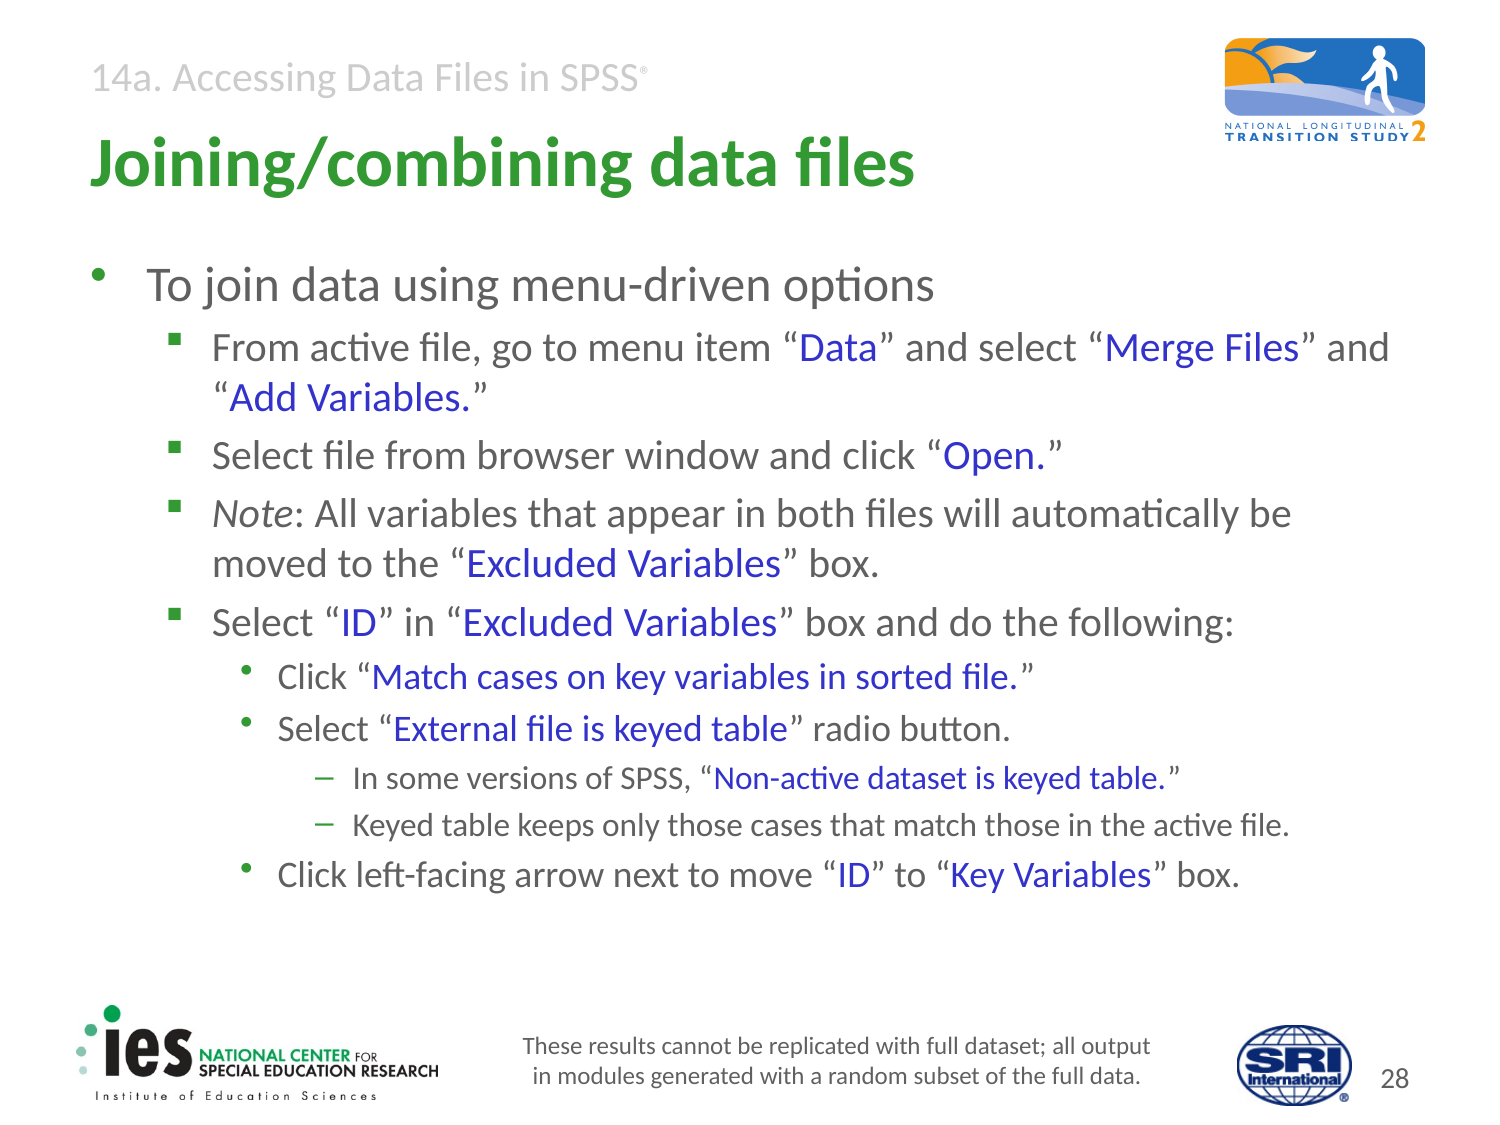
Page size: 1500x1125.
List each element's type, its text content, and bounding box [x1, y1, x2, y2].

title Joining/combining data files [74, 90, 1426, 226]
list To join data using menu-driven options From active file, go to menu item “Data” and select “Merge Files” and “Add Variables.” Select file from browser window and click “Open.” Note: All variables that appear in both files will automatically be moved to the “Excluded Variables” box. Select “ID” in “Excluded Variables” box and do the following: Click “Match cases on key variables in sorted file.” Select “External file is keyed table” radio button. In some versions of SPSS, “Non-active dataset is keyed table.” Keyed table keeps only those cases that match those in the active file. Click left-facing arrow next to move “ID” to “Key Variables” box. [74, 243, 1426, 987]
picture [1237, 1025, 1352, 1106]
picture [76, 1005, 438, 1100]
footer These results cannot be replicated with full dataset; all output in modules generated with a random subset of the full data. [437, 1021, 1238, 1101]
slide_number 27 [1321, 1051, 1426, 1125]
